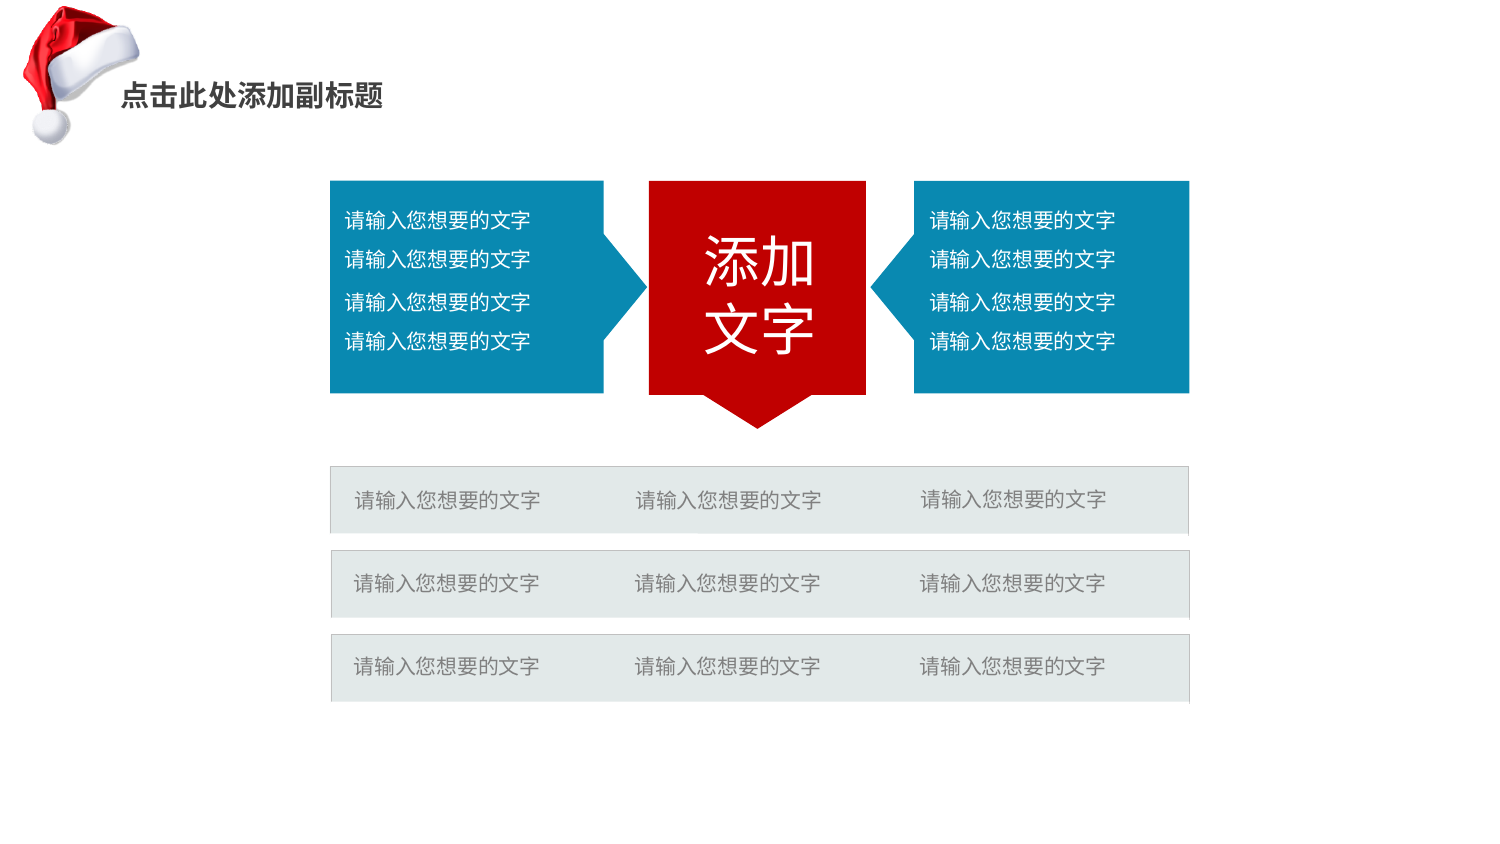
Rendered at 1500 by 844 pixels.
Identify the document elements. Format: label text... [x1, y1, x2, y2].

picture [0, 0, 157, 160]
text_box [330, 634, 1215, 704]
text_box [330, 550, 1215, 620]
text_box 点击此处添加副标题 [160, 67, 456, 123]
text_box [648, 180, 999, 429]
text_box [329, 466, 1216, 536]
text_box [999, 180, 1225, 394]
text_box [329, 180, 647, 394]
